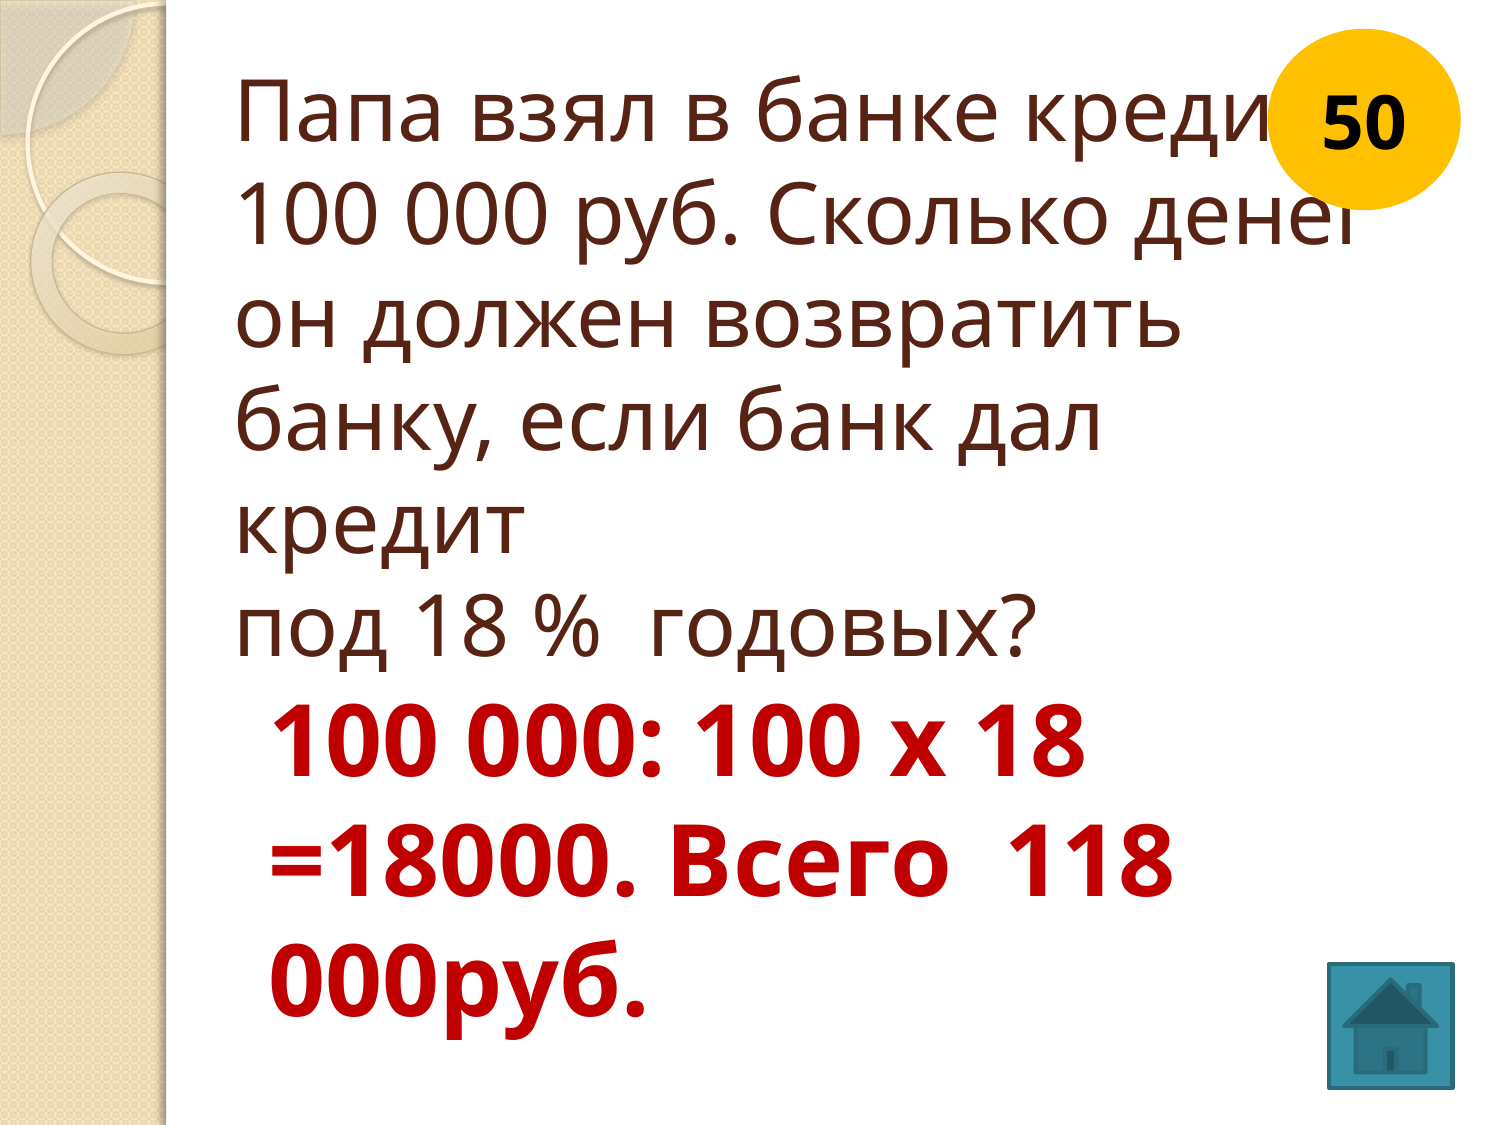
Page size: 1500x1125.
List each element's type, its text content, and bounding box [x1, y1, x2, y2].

text_box 50 [1267, 28, 1461, 211]
title Папа взял в банке кредит 100 000 руб. Сколько денег он должен возвратить банку, если банк дал кредит под 18 % годовых? [218, 45, 1425, 787]
text_box 100 000: 100 х 18 =18000. Всего 118 000руб. [253, 668, 1400, 1044]
text_box [1327, 962, 1455, 1090]
